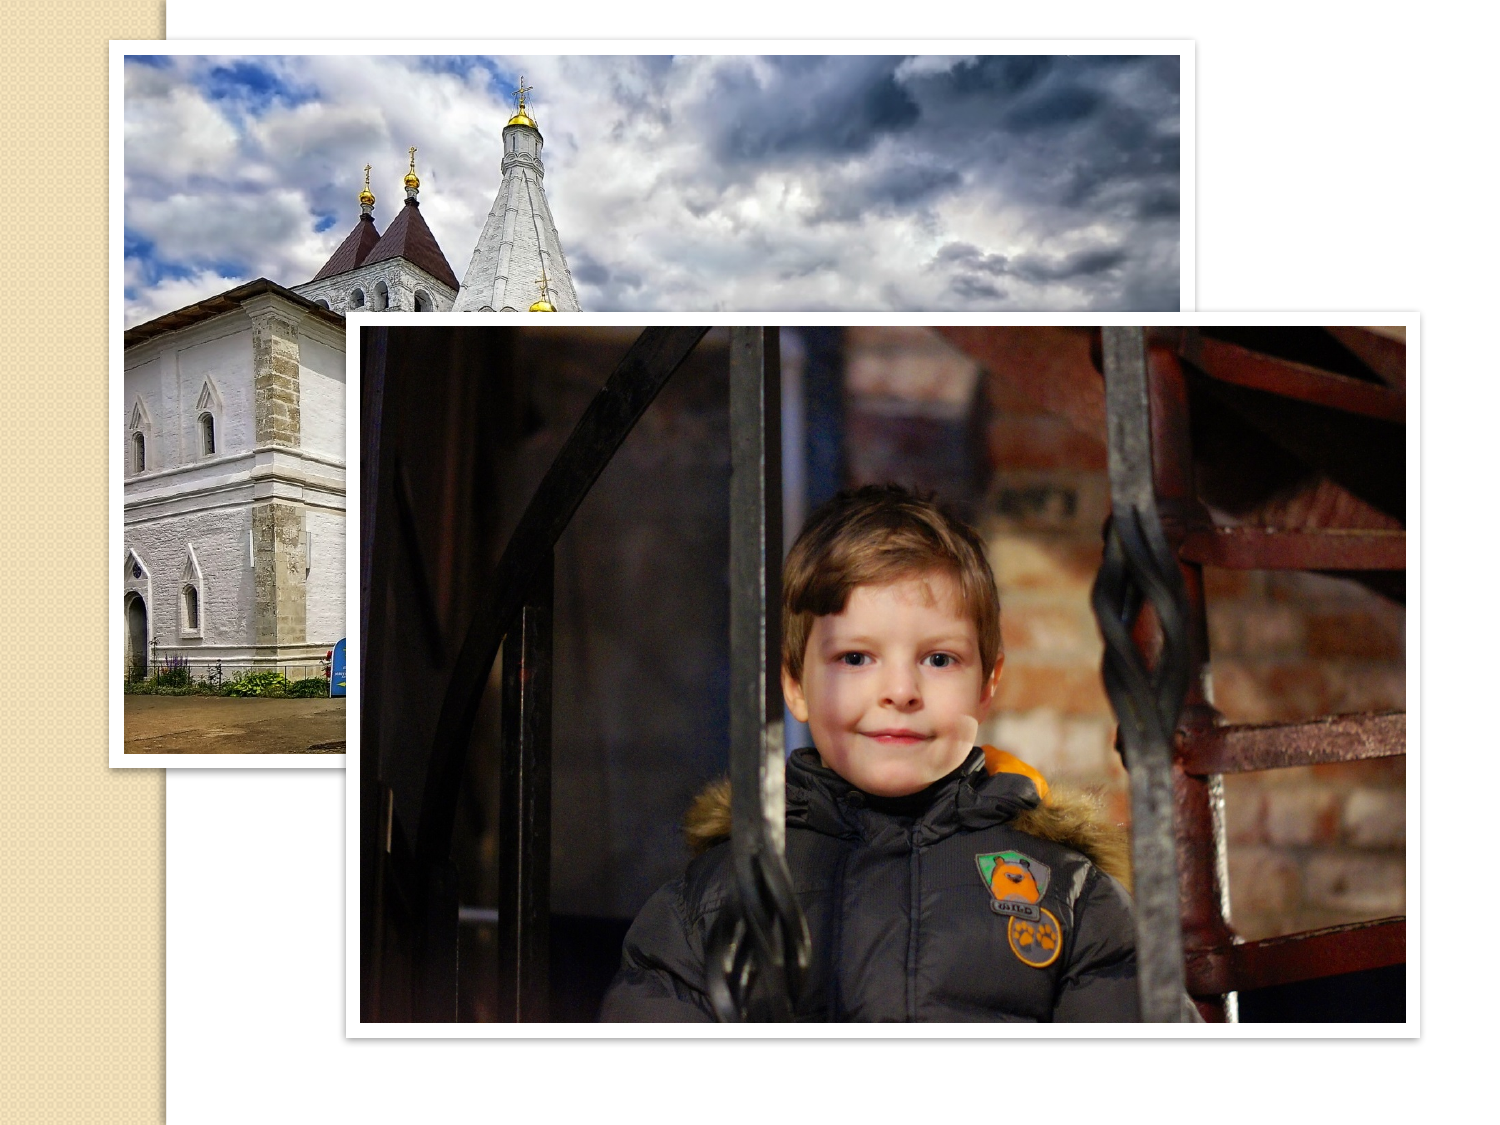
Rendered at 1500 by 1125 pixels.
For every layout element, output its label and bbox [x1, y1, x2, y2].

picture [123, 54, 1406, 1024]
